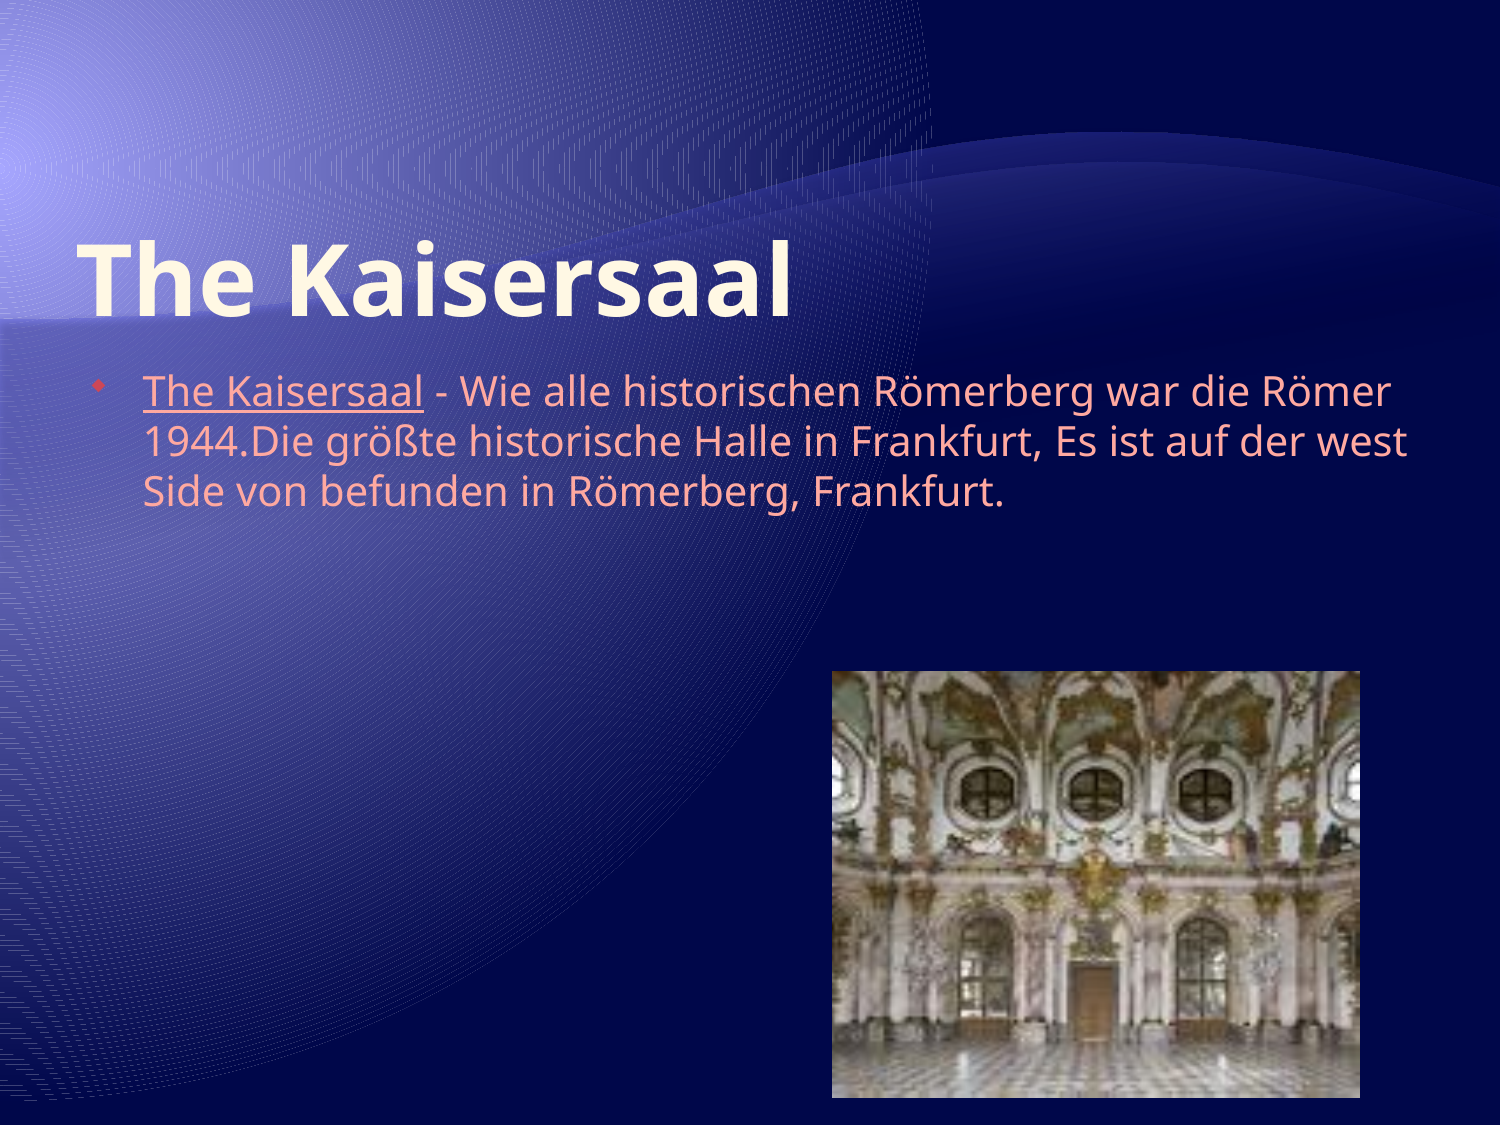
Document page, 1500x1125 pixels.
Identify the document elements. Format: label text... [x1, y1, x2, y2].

picture [831, 671, 1360, 1098]
title The Kaisersaal [75, 87, 1425, 338]
list The Kaisersaal - Wie alle historischen Römerberg war die Römer 1944.Die größte historische Halle in Frankfurt, Es ist auf der west Side von befunden in Römerberg, Frankfurt. [75, 357, 1425, 1033]
